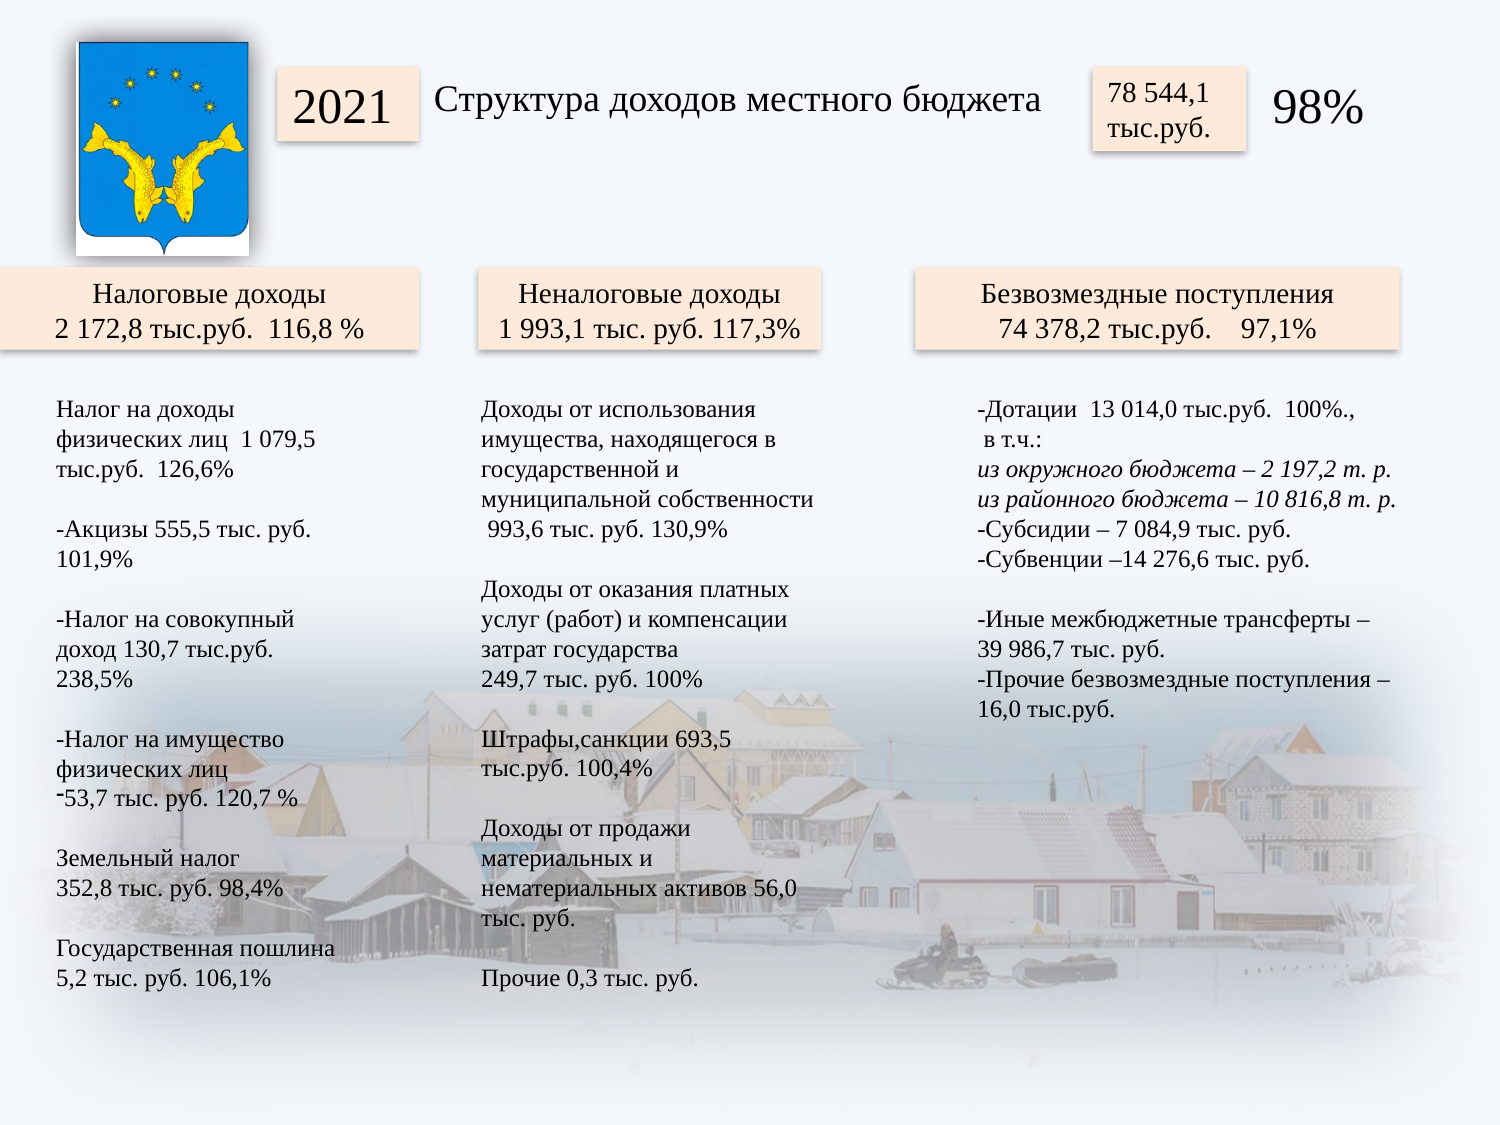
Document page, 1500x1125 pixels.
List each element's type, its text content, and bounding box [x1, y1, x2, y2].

text_box 78 544,1 тыс.руб. [1092, 66, 1247, 151]
picture [0, 562, 1500, 1125]
text_box Налоговые доходы 2 172,8 тыс.руб. 116,8 % [0, 267, 420, 350]
text_box Безвозмездные поступления 74 378,2 тыс.руб. 97,1% [915, 267, 1400, 350]
text_box 98% [1257, 66, 1447, 142]
text_box Структура доходов местного бюджета [420, 66, 1092, 127]
text_box -Дотации 13 014,0 тыс.руб. 100%., в т.ч.: из окружного бюджета – 2 197,2 т. р. из районного бюджета – 10 816,8 т. р. -Субсидии – 7 084,9 тыс. руб. -Субвенции –14 276,6 тыс. руб. -Иные межбюджетные трансферты – 39 986,7 тыс. руб. -Прочие безвозмездные поступления – 16,0 тыс.руб. [962, 385, 1447, 560]
text_box Налог на доходы физических лиц 1 079,5 тыс.руб. 126,6% -Акцизы 555,5 тыс. руб. 101,9% -Налог на совокупный доход 130,7 тыс.руб. 238,5% -Налог на имущество физических лиц 53,7 тыс. руб. 120,7 % Земельный налог 352,8 тыс. руб. 98,4% Государственная пошлина 5,2 тыс. руб. 106,1% [41, 385, 361, 560]
text_box Неналоговые доходы 1 993,1 тыс. руб. 117,3% [478, 267, 821, 350]
text_box 2021 [277, 66, 420, 142]
picture [76, 42, 249, 256]
text_box Доходы от использования имущества, находящегося в государственной и муниципальной собственности 993,6 тыс. руб. 130,9% Доходы от оказания платных услуг (работ) и компенсации затрат государства 249,7 тыс. руб. 100% Штрафы,санкции 693,5 тыс.руб. 100,4% Доходы от продажи материальных и нематериальных активов 56,0 тыс. руб. Прочие 0,3 тыс. руб. [466, 385, 833, 560]
